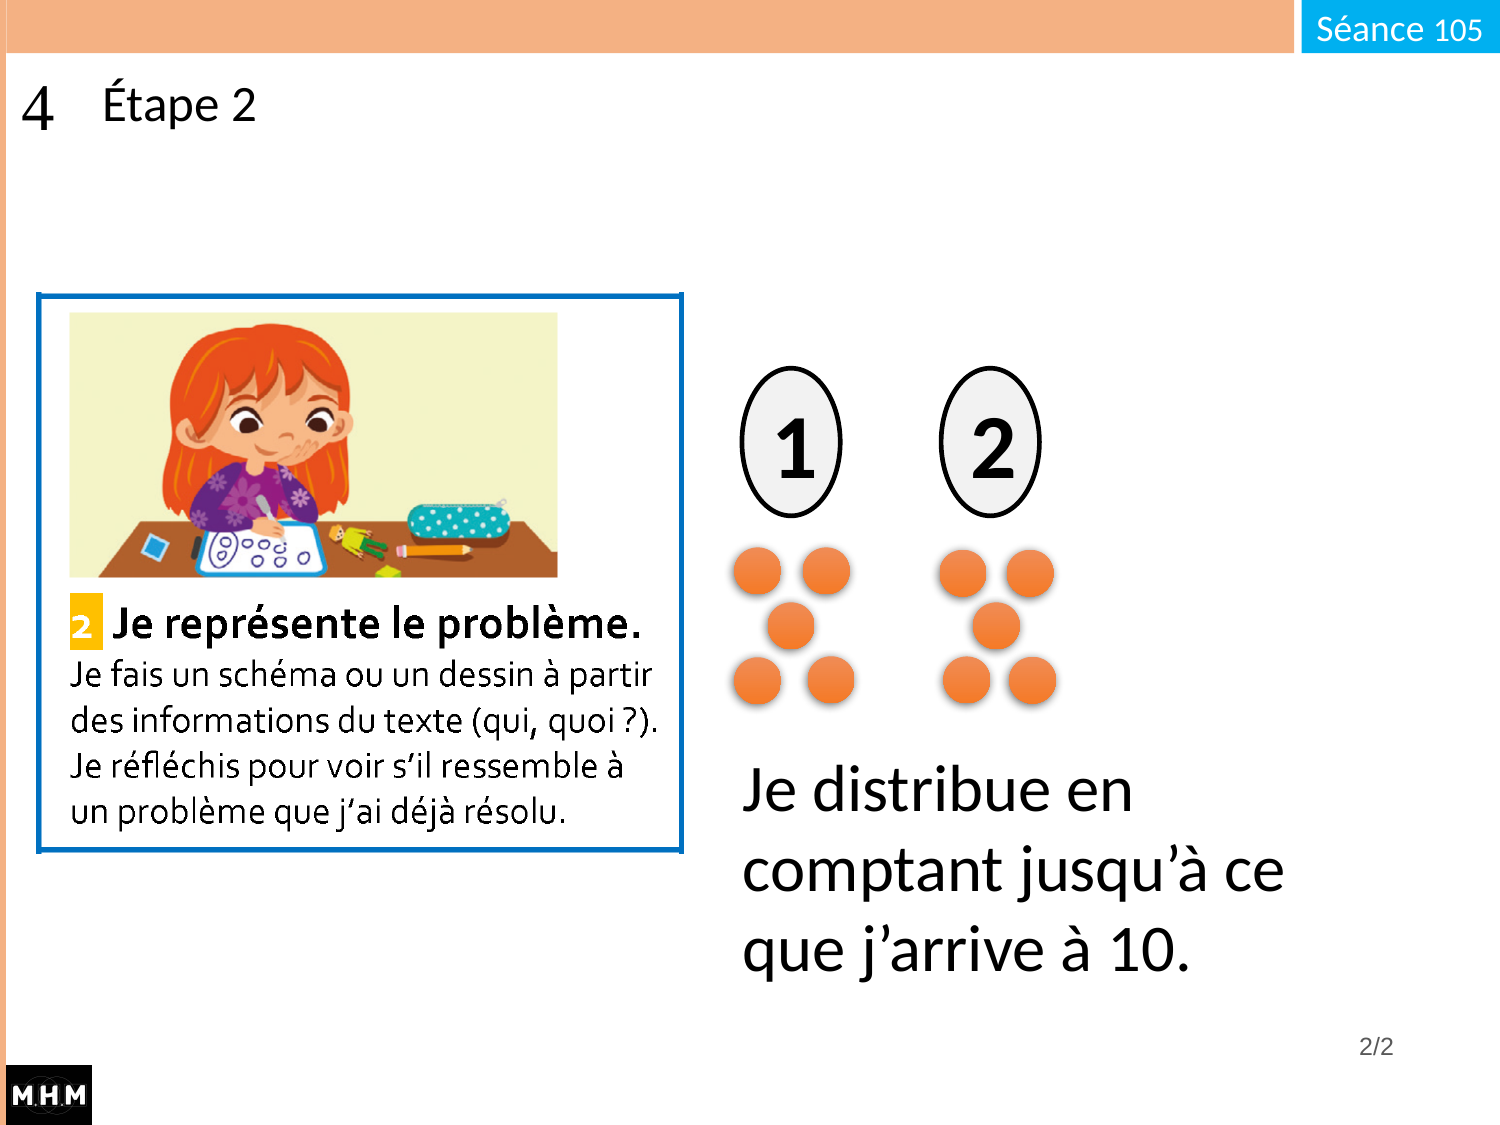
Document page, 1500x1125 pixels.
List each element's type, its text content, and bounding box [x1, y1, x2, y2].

text_box [734, 657, 782, 705]
text_box 2 [940, 367, 1041, 517]
text_box [1006, 549, 1054, 597]
picture [34, 292, 685, 854]
text_box [734, 547, 782, 595]
text_box Je distribue en comptant jusqu’à ce que j’arrive à 10. [728, 737, 1379, 993]
text_box [972, 602, 1020, 650]
text_box [767, 602, 815, 650]
text_box [1009, 656, 1057, 704]
title Étape 2 [87, 32, 1382, 140]
text_box [807, 656, 855, 704]
text_box [802, 547, 850, 595]
picture [6, 1065, 92, 1125]
text_box 1 [740, 367, 842, 517]
text_box [939, 549, 987, 597]
text_box [943, 656, 991, 704]
text_box 2/2 [1339, 1022, 1414, 1068]
